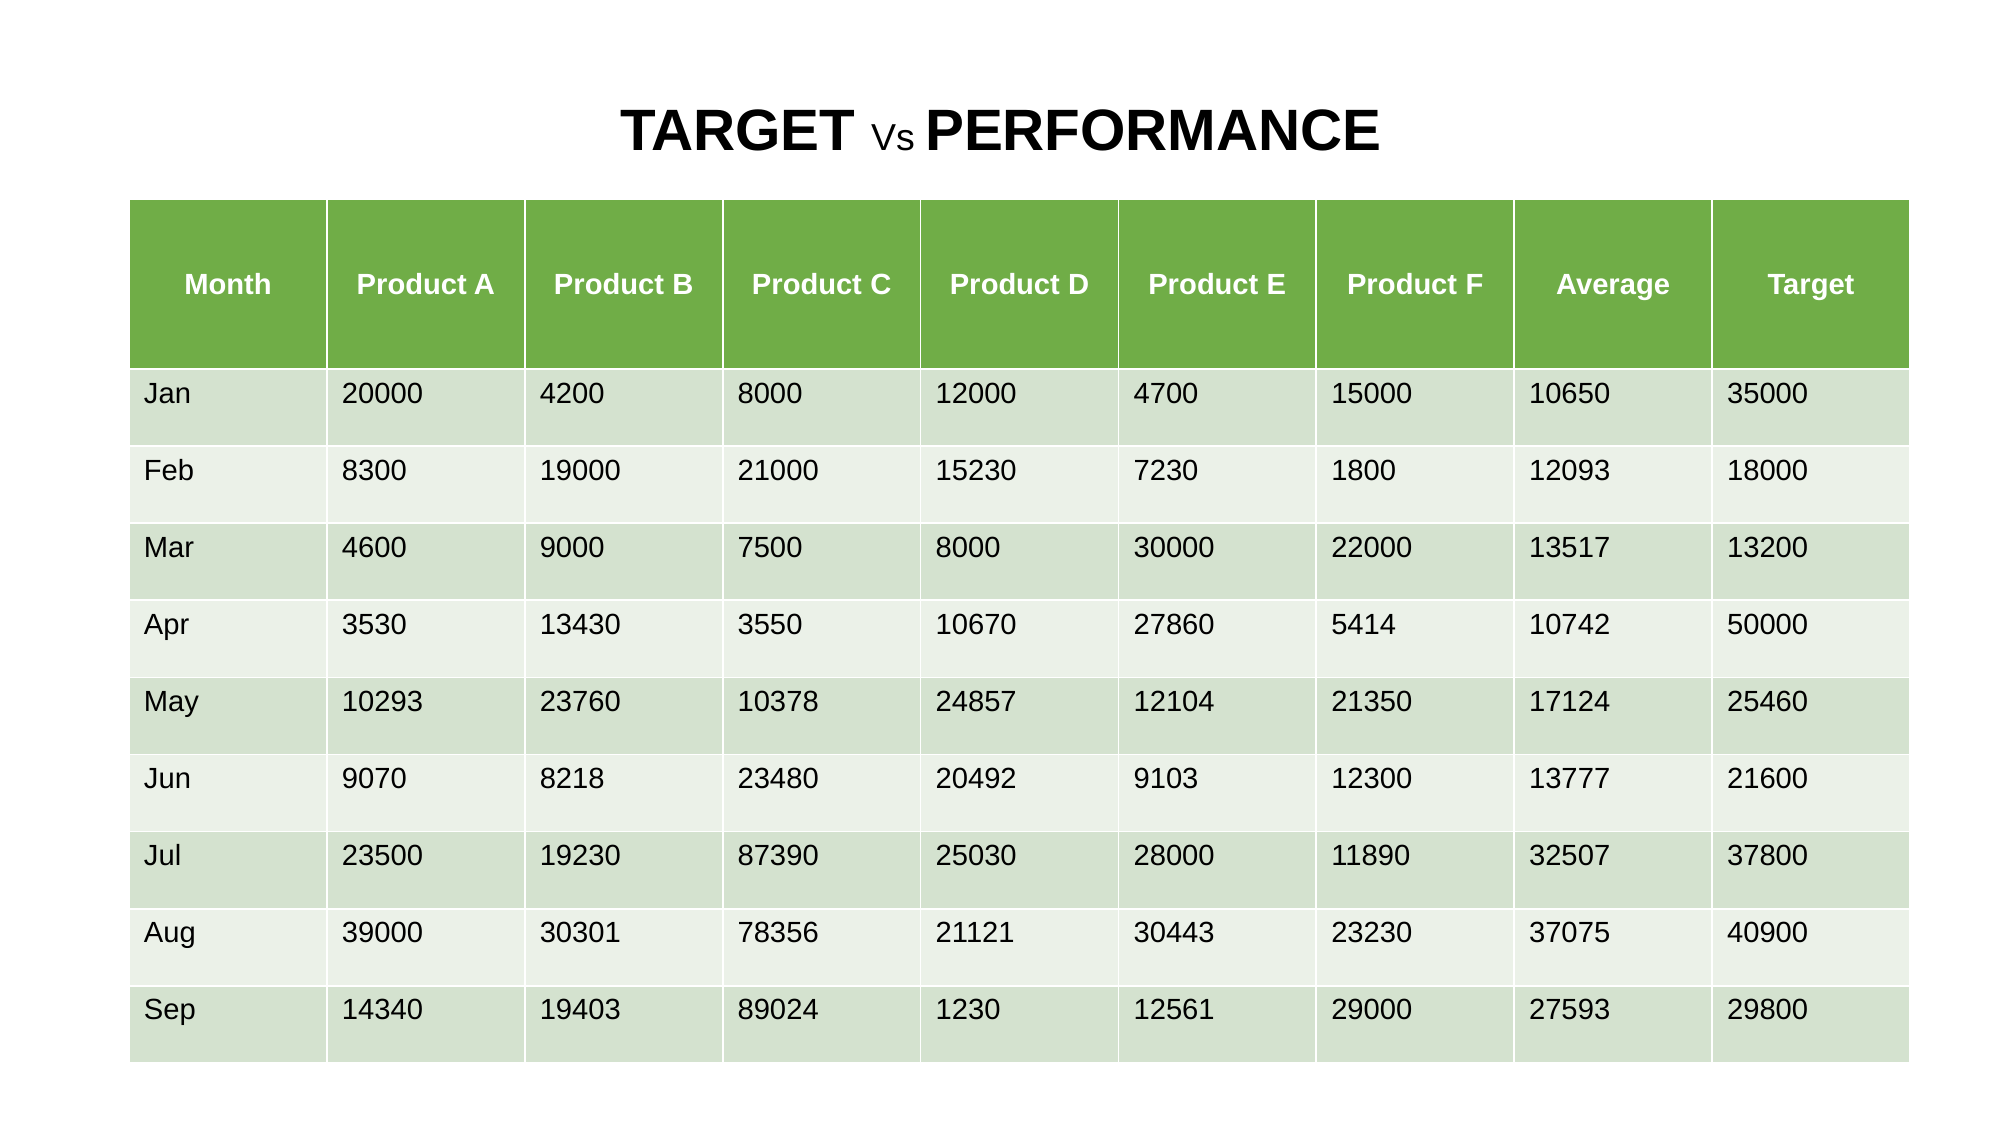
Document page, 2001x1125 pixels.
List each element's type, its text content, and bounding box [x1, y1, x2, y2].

table_cell 13517 [1515, 524, 1711, 599]
table_cell 21000 [724, 447, 920, 522]
table_cell 13200 [1713, 524, 1909, 599]
table_header Target [1713, 200, 1909, 368]
table_cell 4700 [1119, 370, 1315, 445]
table_cell 12561 [1119, 987, 1315, 1062]
table_cell 13430 [526, 601, 722, 677]
table_cell 1800 [1317, 447, 1513, 522]
table_cell 12093 [1515, 447, 1711, 522]
table_cell Jul [130, 832, 326, 908]
table_header Product B [526, 200, 722, 368]
table_cell 4200 [526, 370, 722, 445]
table_cell 19000 [526, 447, 722, 522]
table_cell 29000 [1317, 987, 1513, 1062]
table_cell 35000 [1713, 370, 1909, 445]
table_cell 10293 [328, 678, 524, 754]
table_header Product F [1317, 200, 1513, 368]
table_cell 3530 [328, 601, 524, 677]
table_cell 89024 [724, 987, 920, 1062]
table_cell 12300 [1317, 755, 1513, 831]
table_header Product D [921, 200, 1118, 368]
table_cell 23760 [526, 678, 722, 754]
table_cell 30443 [1119, 910, 1315, 985]
table_cell 4600 [328, 524, 524, 599]
table_cell Jan [130, 370, 326, 445]
table_cell 8218 [526, 755, 722, 831]
table_cell 13777 [1515, 755, 1711, 831]
table_cell Jun [130, 755, 326, 831]
table_cell 30301 [526, 910, 722, 985]
table_cell 7500 [724, 524, 920, 599]
table_cell 10670 [921, 601, 1118, 677]
table_cell Sep [130, 987, 326, 1062]
table_cell 18000 [1713, 447, 1909, 522]
table_header Average [1515, 200, 1711, 368]
table_cell 8300 [328, 447, 524, 522]
table_header Month [130, 200, 326, 368]
table_cell 8000 [921, 524, 1118, 599]
table_cell 78356 [724, 910, 920, 985]
table_cell 23500 [328, 832, 524, 908]
table_cell 28000 [1119, 832, 1315, 908]
table_cell 27593 [1515, 987, 1711, 1062]
table_cell 40900 [1713, 910, 1909, 985]
table_cell 22000 [1317, 524, 1513, 599]
table_cell 1230 [921, 987, 1118, 1062]
table_cell Feb [130, 447, 326, 522]
table_cell May [130, 678, 326, 754]
title Target Vs PERFORMANCE [175, 0, 1826, 199]
table_cell 37800 [1713, 832, 1909, 908]
table_cell 8000 [724, 370, 920, 445]
table_header Product C [724, 200, 920, 368]
table_cell 23230 [1317, 910, 1513, 985]
table_cell Aug [130, 910, 326, 985]
table_cell 21350 [1317, 678, 1513, 754]
table_cell 19230 [526, 832, 722, 908]
table_cell 5414 [1317, 601, 1513, 677]
table_cell 21600 [1713, 755, 1909, 831]
table_cell 10742 [1515, 601, 1711, 677]
table_cell 10650 [1515, 370, 1711, 445]
table_cell 15230 [921, 447, 1118, 522]
table_cell 30000 [1119, 524, 1315, 599]
table_cell 15000 [1317, 370, 1513, 445]
table_cell 14340 [328, 987, 524, 1062]
table_header Product E [1119, 200, 1315, 368]
table_cell 29800 [1713, 987, 1909, 1062]
table_cell 25030 [921, 832, 1118, 908]
table_cell 7230 [1119, 447, 1315, 522]
table_cell 20000 [328, 370, 524, 445]
table_cell 87390 [724, 832, 920, 908]
table_cell 9000 [526, 524, 722, 599]
table_cell 39000 [328, 910, 524, 985]
table_cell 21121 [921, 910, 1118, 985]
table_cell Apr [130, 601, 326, 677]
table_cell 27860 [1119, 601, 1315, 677]
table_cell 20492 [921, 755, 1118, 831]
table_cell 23480 [724, 755, 920, 831]
table_cell 32507 [1515, 832, 1711, 908]
table_cell 24857 [921, 678, 1118, 754]
table_cell 11890 [1317, 832, 1513, 908]
table_cell 19403 [526, 987, 722, 1062]
table_cell 37075 [1515, 910, 1711, 985]
table_cell 10378 [724, 678, 920, 754]
table_cell Mar [130, 524, 326, 599]
table_cell 12104 [1119, 678, 1315, 754]
table_header Product A [328, 200, 524, 368]
table_cell 50000 [1713, 601, 1909, 677]
table_cell 3550 [724, 601, 920, 677]
table_cell 25460 [1713, 678, 1909, 754]
table_cell 12000 [921, 370, 1118, 445]
table_cell 9103 [1119, 755, 1315, 831]
table_cell 9070 [328, 755, 524, 831]
table_cell 17124 [1515, 678, 1711, 754]
